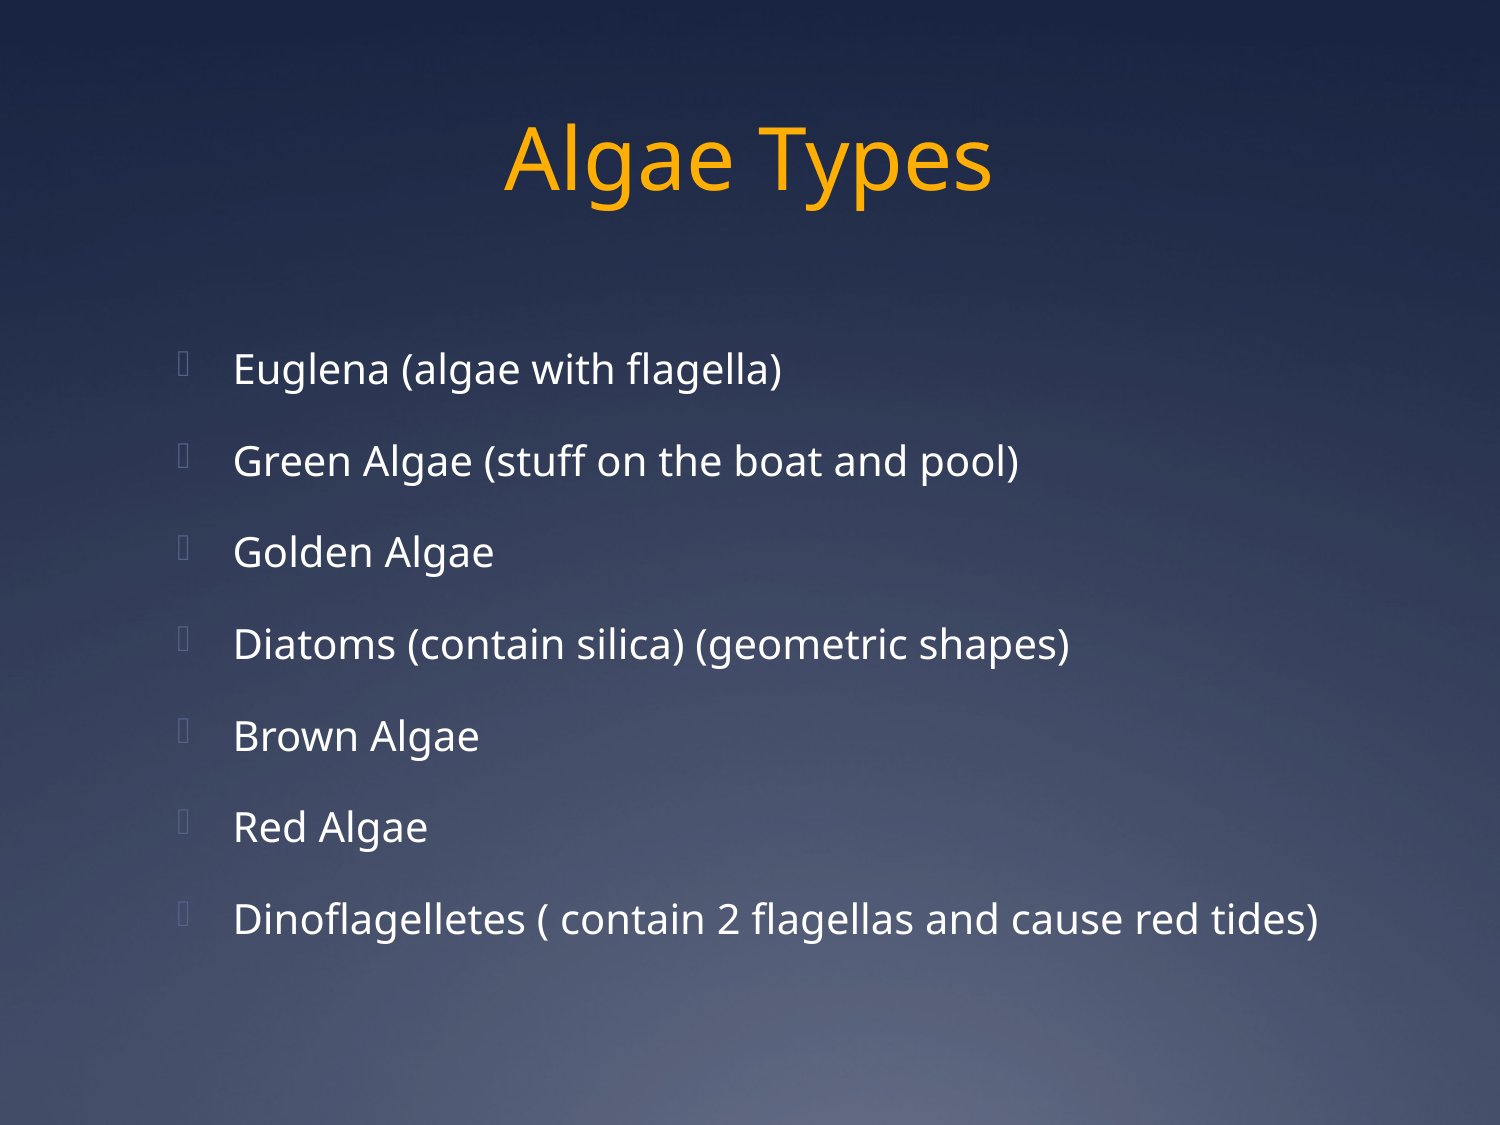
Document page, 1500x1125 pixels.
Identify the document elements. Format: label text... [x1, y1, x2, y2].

list Euglena (algae with flagella) Green Algae (stuff on the boat and pool) Golden Algae Diatoms (contain silica) (geometric shapes) Brown Algae Red Algae Dinoflagelletes ( contain 2 flagellas and cause red tides) [162, 335, 1338, 1005]
title Algae Types [100, 95, 1400, 225]
